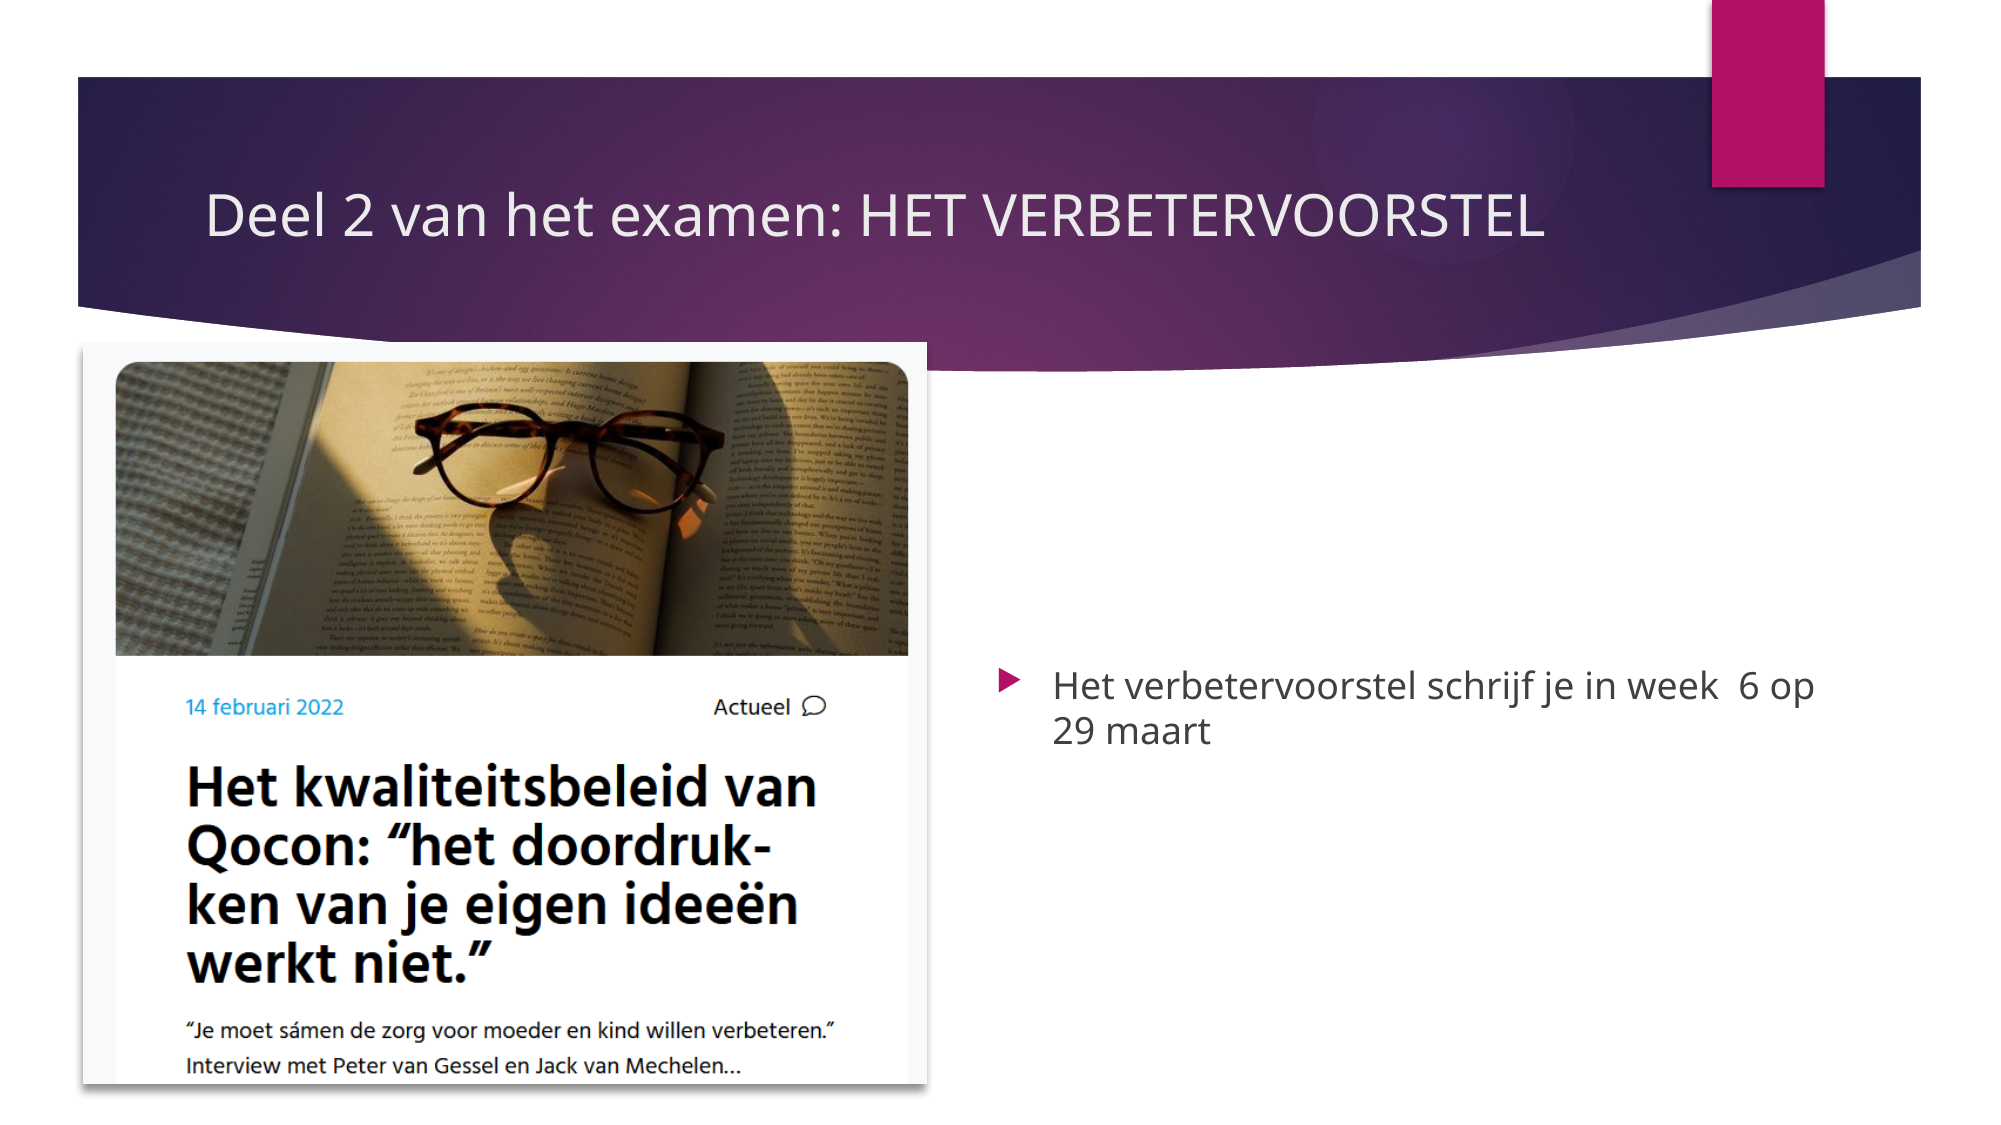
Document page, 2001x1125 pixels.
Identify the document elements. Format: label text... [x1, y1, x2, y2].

picture [82, 342, 928, 1084]
list Het verbetervoorstel schrijf je in week 6 op 29 maart [981, 427, 1837, 988]
title Deel 2 van het examen: HET VERBETERVOORSTEL [189, 159, 1627, 276]
